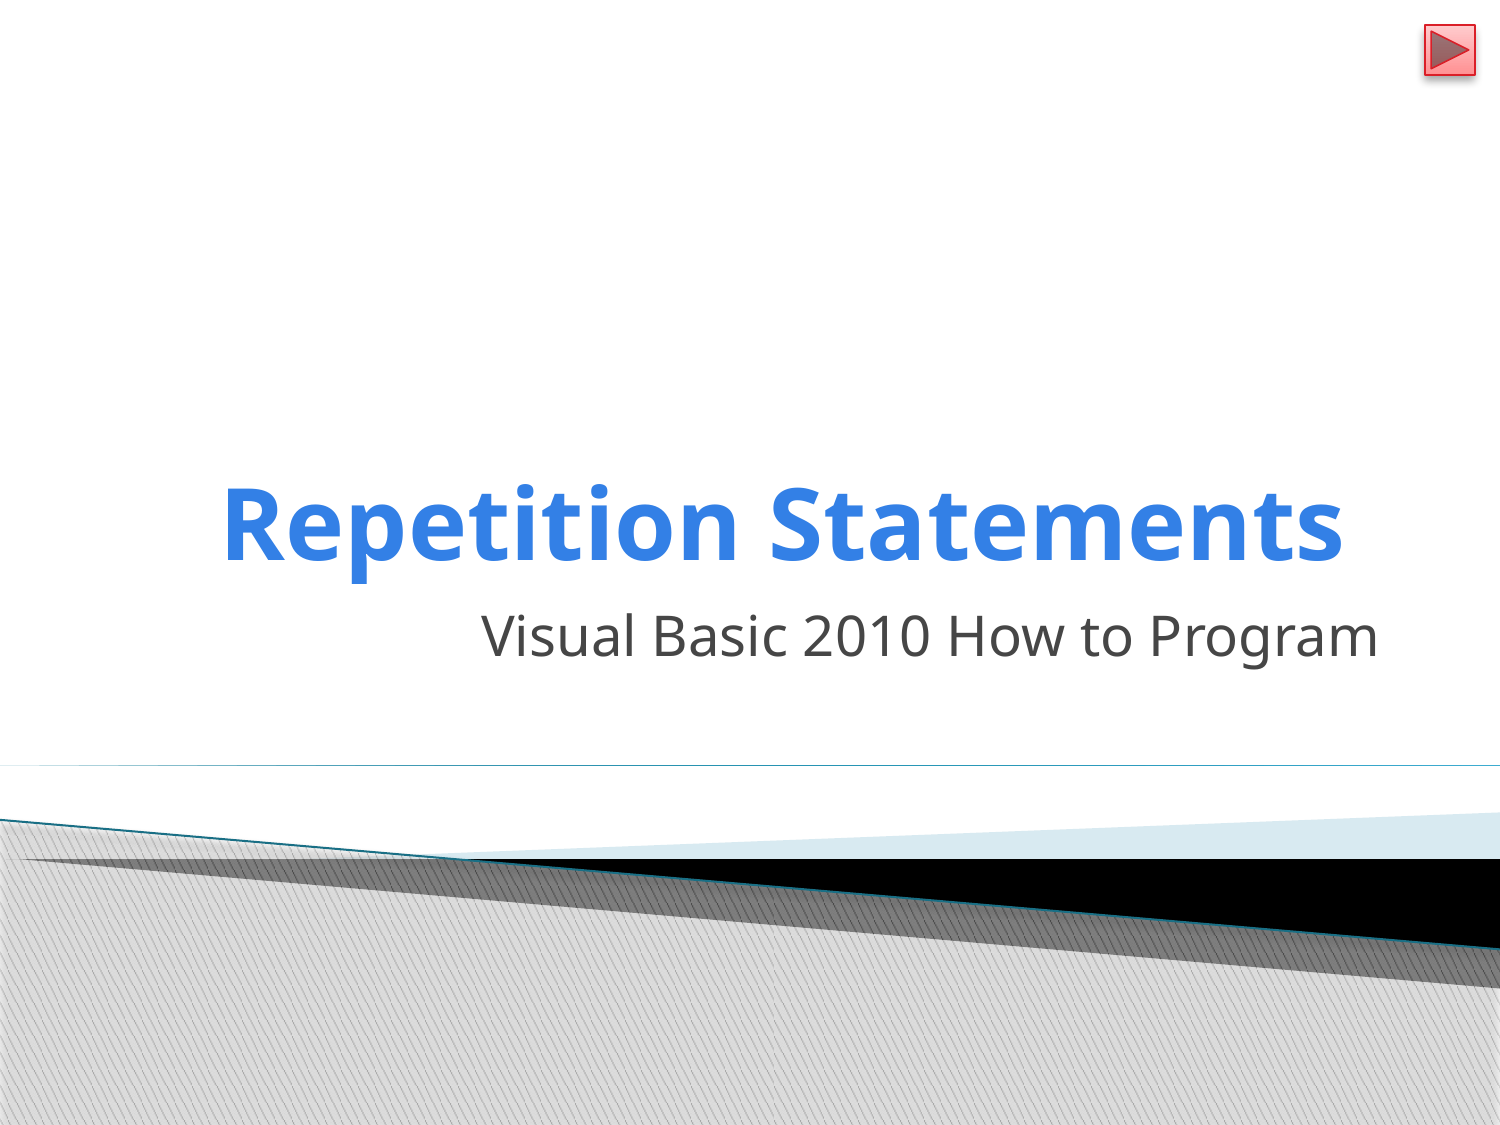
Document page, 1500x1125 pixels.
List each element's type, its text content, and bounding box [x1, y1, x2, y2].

picture [5, 859, 1500, 989]
title Repetition Statements [112, 287, 1388, 588]
subtitle Visual Basic 2010 How to Program [112, 592, 1388, 790]
